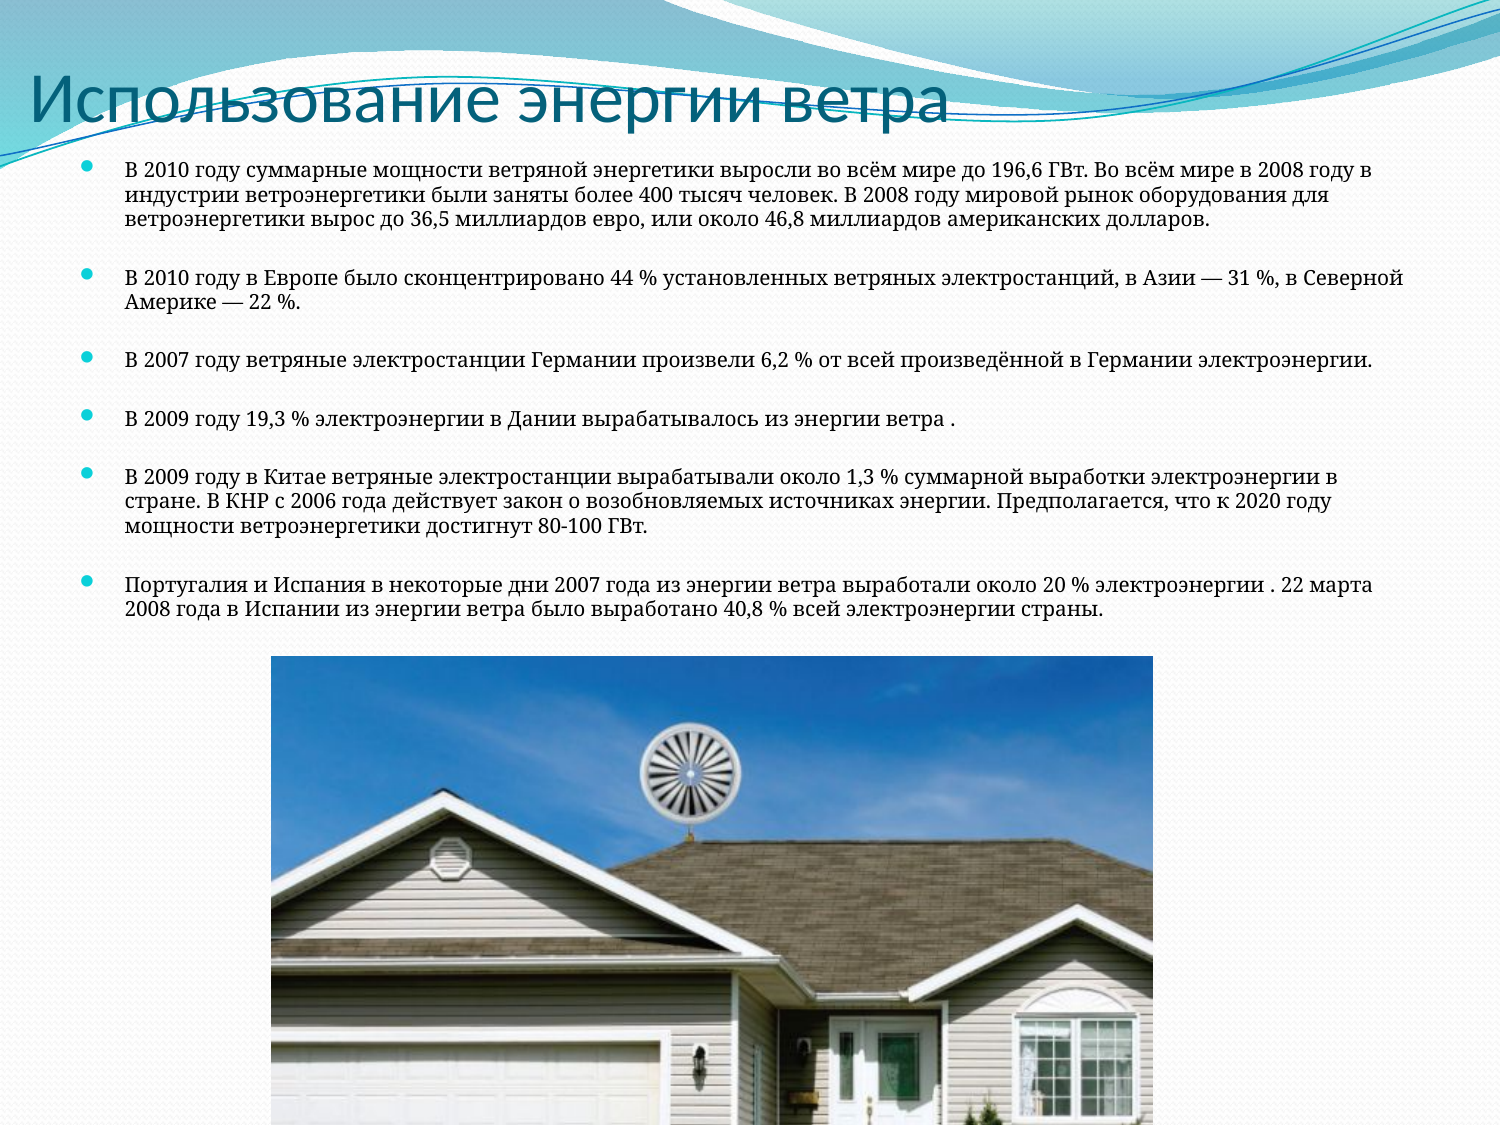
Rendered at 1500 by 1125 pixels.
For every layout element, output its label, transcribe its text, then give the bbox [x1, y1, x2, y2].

picture [271, 656, 1153, 1125]
title Использование энергии ветра [29, 42, 1047, 138]
list В 2010 году суммарные мощности ветряной энергетики выросли во всём мире до 196,6 ГВт. Во всём мире в 2008 году в индустрии ветроэнергетики были заняты более 400 тысяч человек. В 2008 году мировой рынок оборудования для ветроэнергетики вырос до 36,5 миллиардов евро, или около 46,8 миллиардов американских долларов. В 2010 году в Европе было сконцентрировано 44 % установленных ветряных электростанций, в Азии — 31 %, в Северной Америке — 22 %. В 2007 году ветряные электростанции Германии произвели 6,2 % от всей произведённой в Германии электроэнергии. В 2009 году 19,3 % электроэнергии в Дании вырабатывалось из энергии ветра . В 2009 году в Китае ветряные электростанции вырабатывали около 1,3 % суммарной выработки электроэнергии в стране. В КНР с 2006 года действует закон о возобновляемых источниках энергии. Предполагается, что к 2020 году мощности ветроэнергетики достигнут 80-100 ГВт. Португалия и Испания в некоторые дни 2007 года из энергии ветра выработали около 20 % электроэнергии . 22 марта 2008 года в Испании из энергии ветра было выработано 40,8 % всей электроэнергии страны. [64, 149, 1424, 870]
